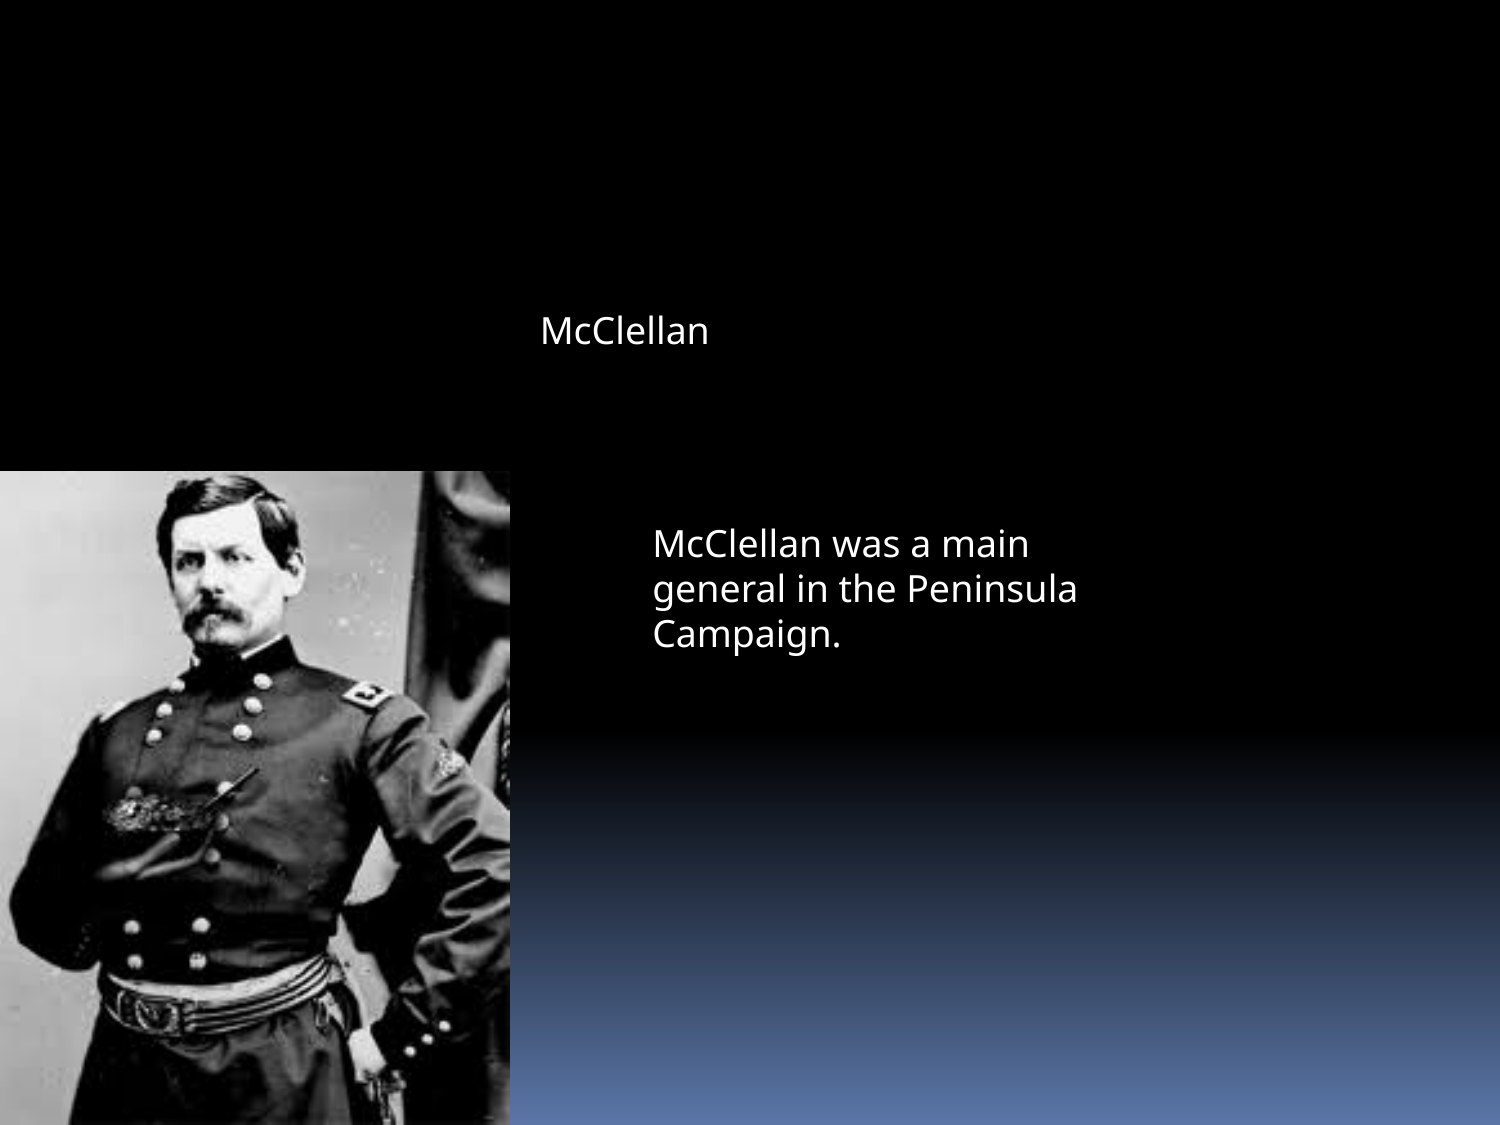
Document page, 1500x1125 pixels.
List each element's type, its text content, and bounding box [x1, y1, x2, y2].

picture [0, 471, 510, 1125]
text_box McClellan was a main general in the Peninsula Campaign. [637, 512, 1188, 708]
text_box McClellan [525, 299, 875, 360]
